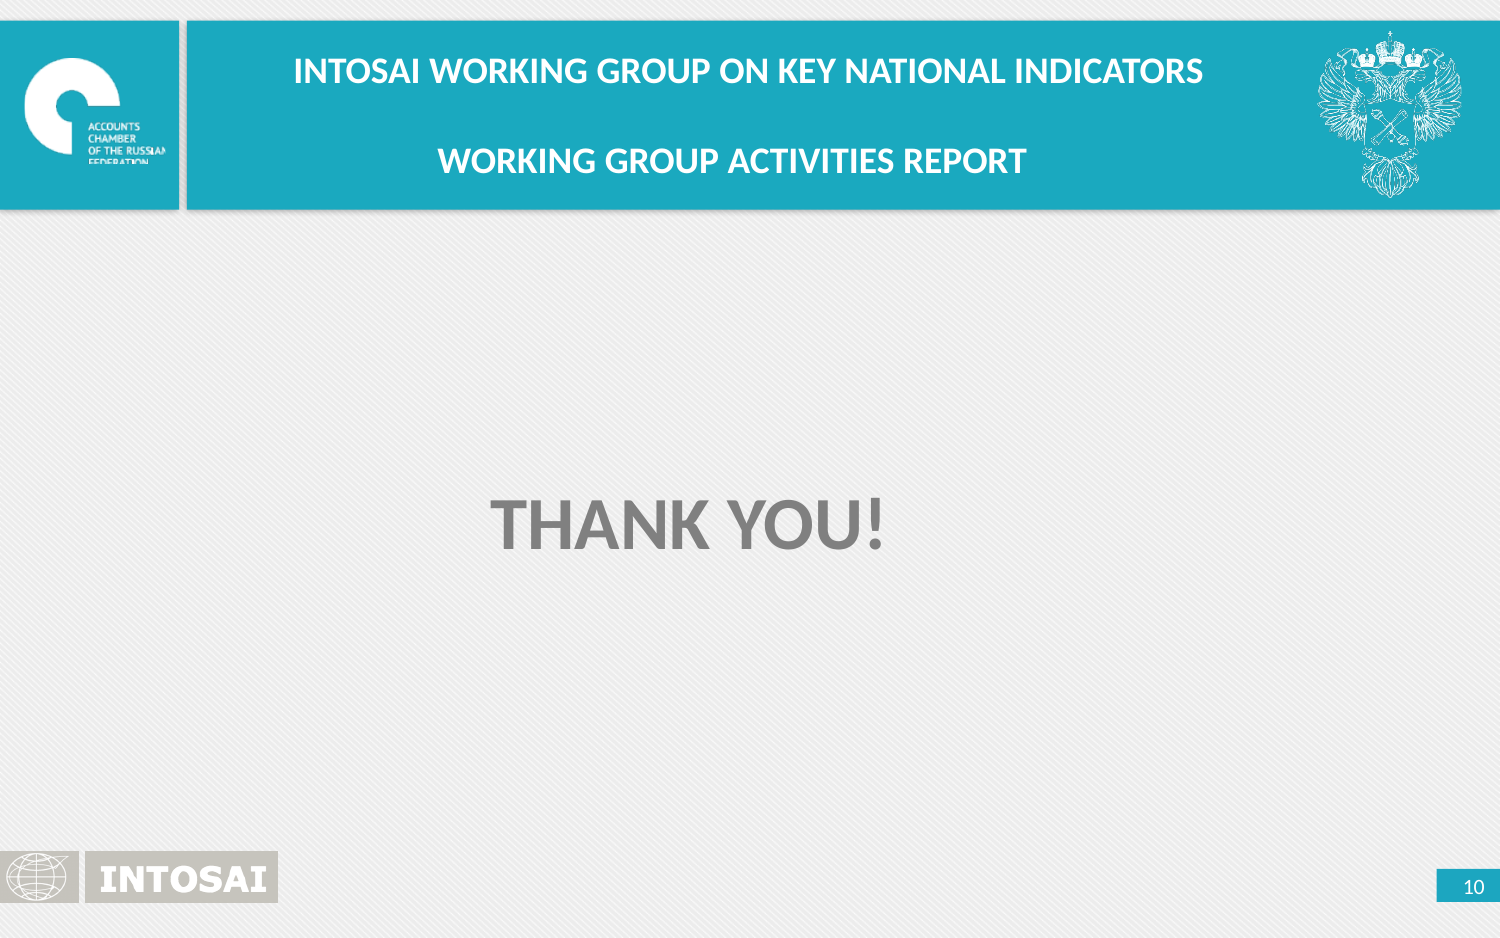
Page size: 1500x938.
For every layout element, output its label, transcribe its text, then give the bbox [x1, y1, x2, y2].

text_box WORKING GROUP ACTIVITIES REPORT [414, 128, 1051, 188]
text_box THANK YOU! [475, 467, 924, 572]
picture [0, 0, 1500, 938]
text_box INTOSAI WORKING GROUP ON KEY NATIONAL INDICATORS [278, 38, 1261, 99]
